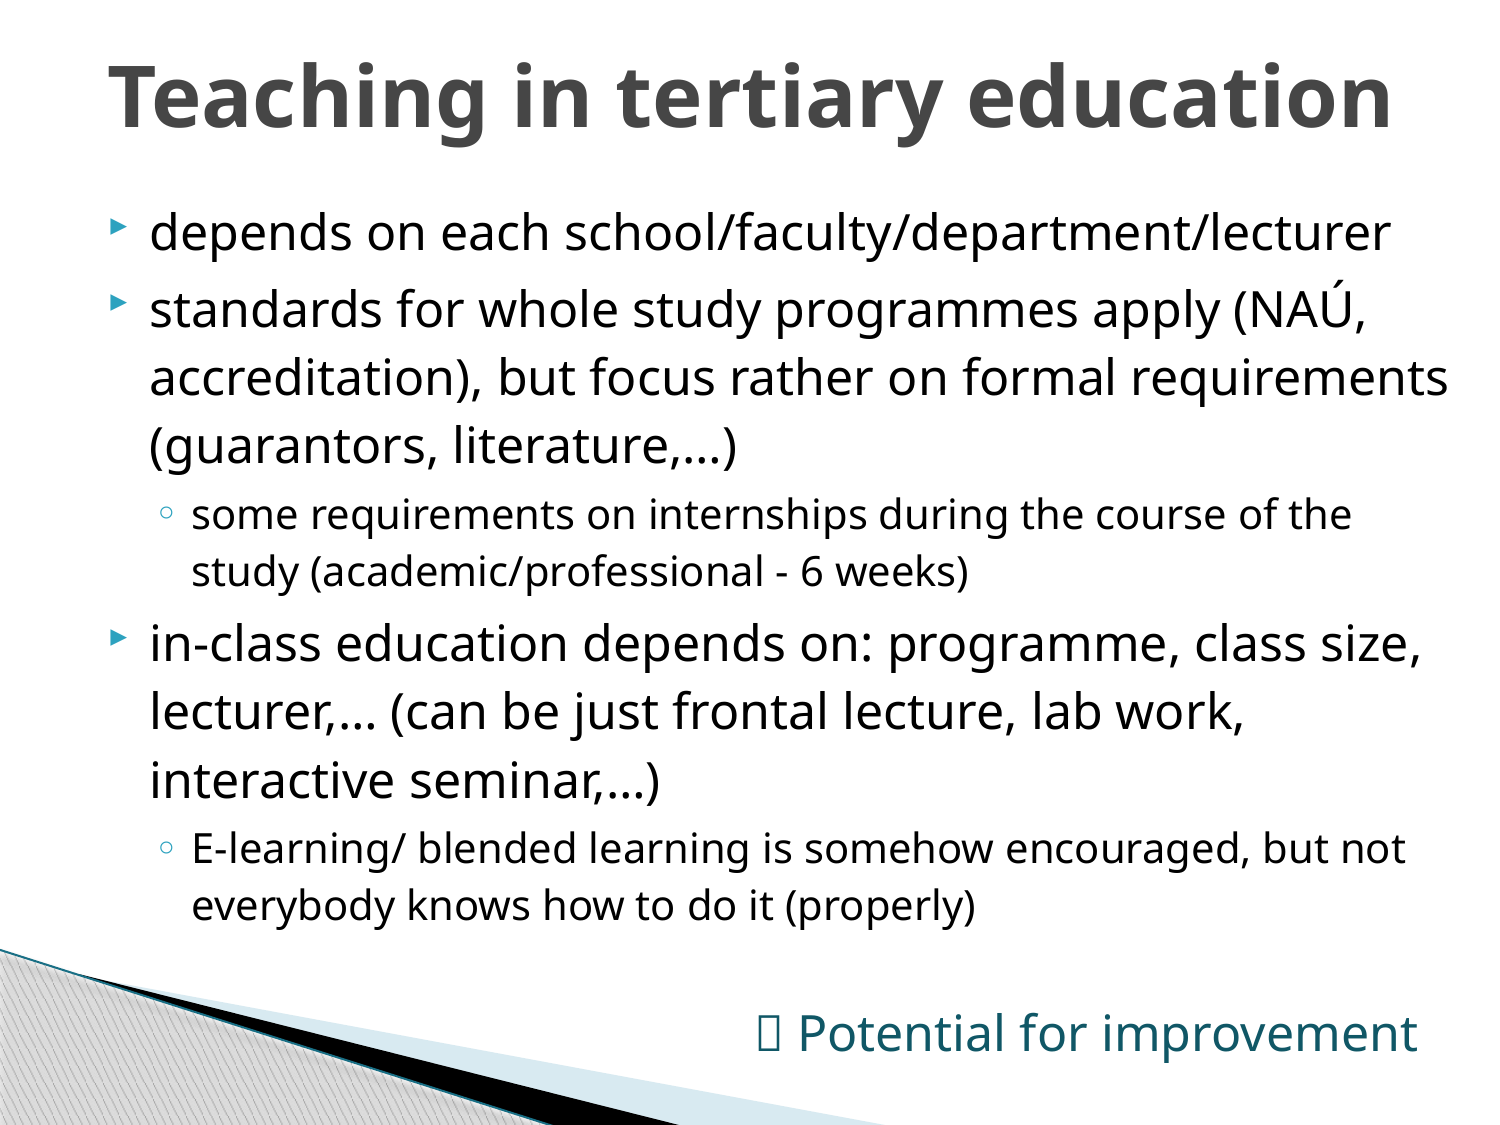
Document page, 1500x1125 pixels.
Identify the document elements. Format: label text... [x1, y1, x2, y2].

title Teaching in tertiary education [76, 0, 1427, 188]
list depends on each school/faculty/department/lecturer standards for whole study programmes apply (NAÚ, accreditation), but focus rather on formal requirements (guarantors, literature,…) some requirements on internships during the course of the study (academic/professional - 6 weeks) in-class education depends on: programme, class size, lecturer,… (can be just frontal lecture, lab work, interactive seminar,…) E-learning/ blended learning is somehow encouraged, but not everybody knows how to do it (properly)  Potential for improvement [75, 184, 1471, 1106]
